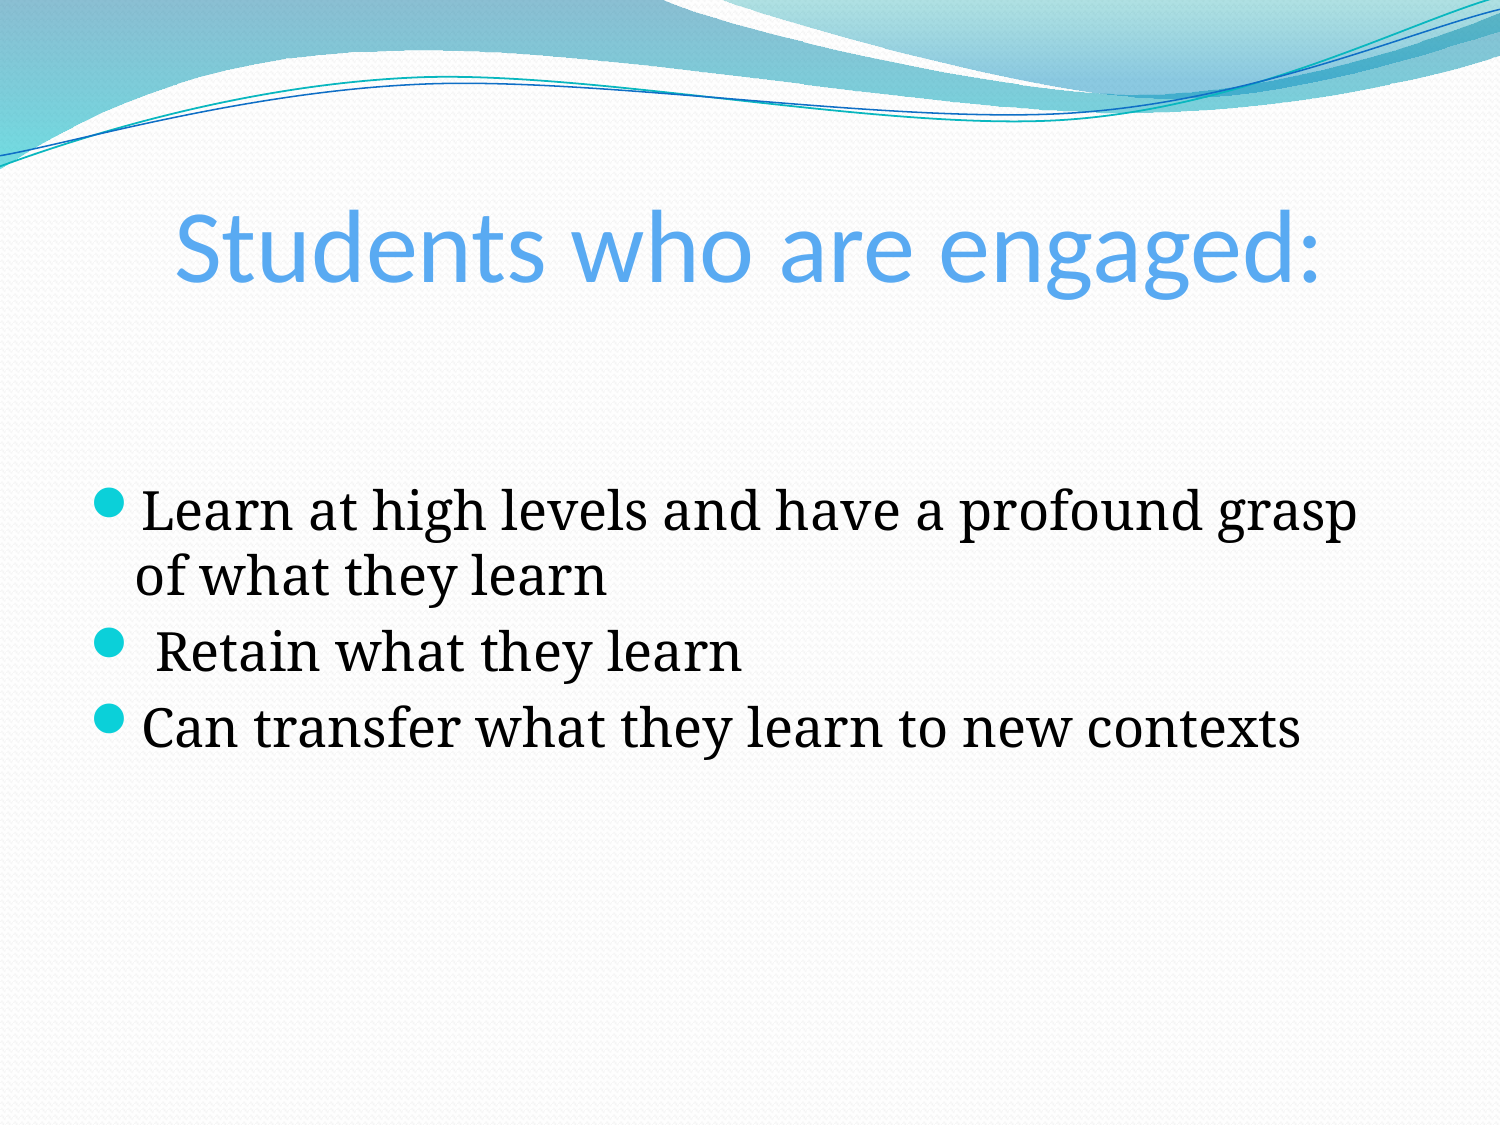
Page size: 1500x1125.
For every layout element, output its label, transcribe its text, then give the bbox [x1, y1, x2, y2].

list Learn at high levels and have a profound grasp of what they learn Retain what they learn Can transfer what they learn to new contexts [75, 317, 1425, 1038]
title Students who are engaged: [75, 115, 1425, 303]
